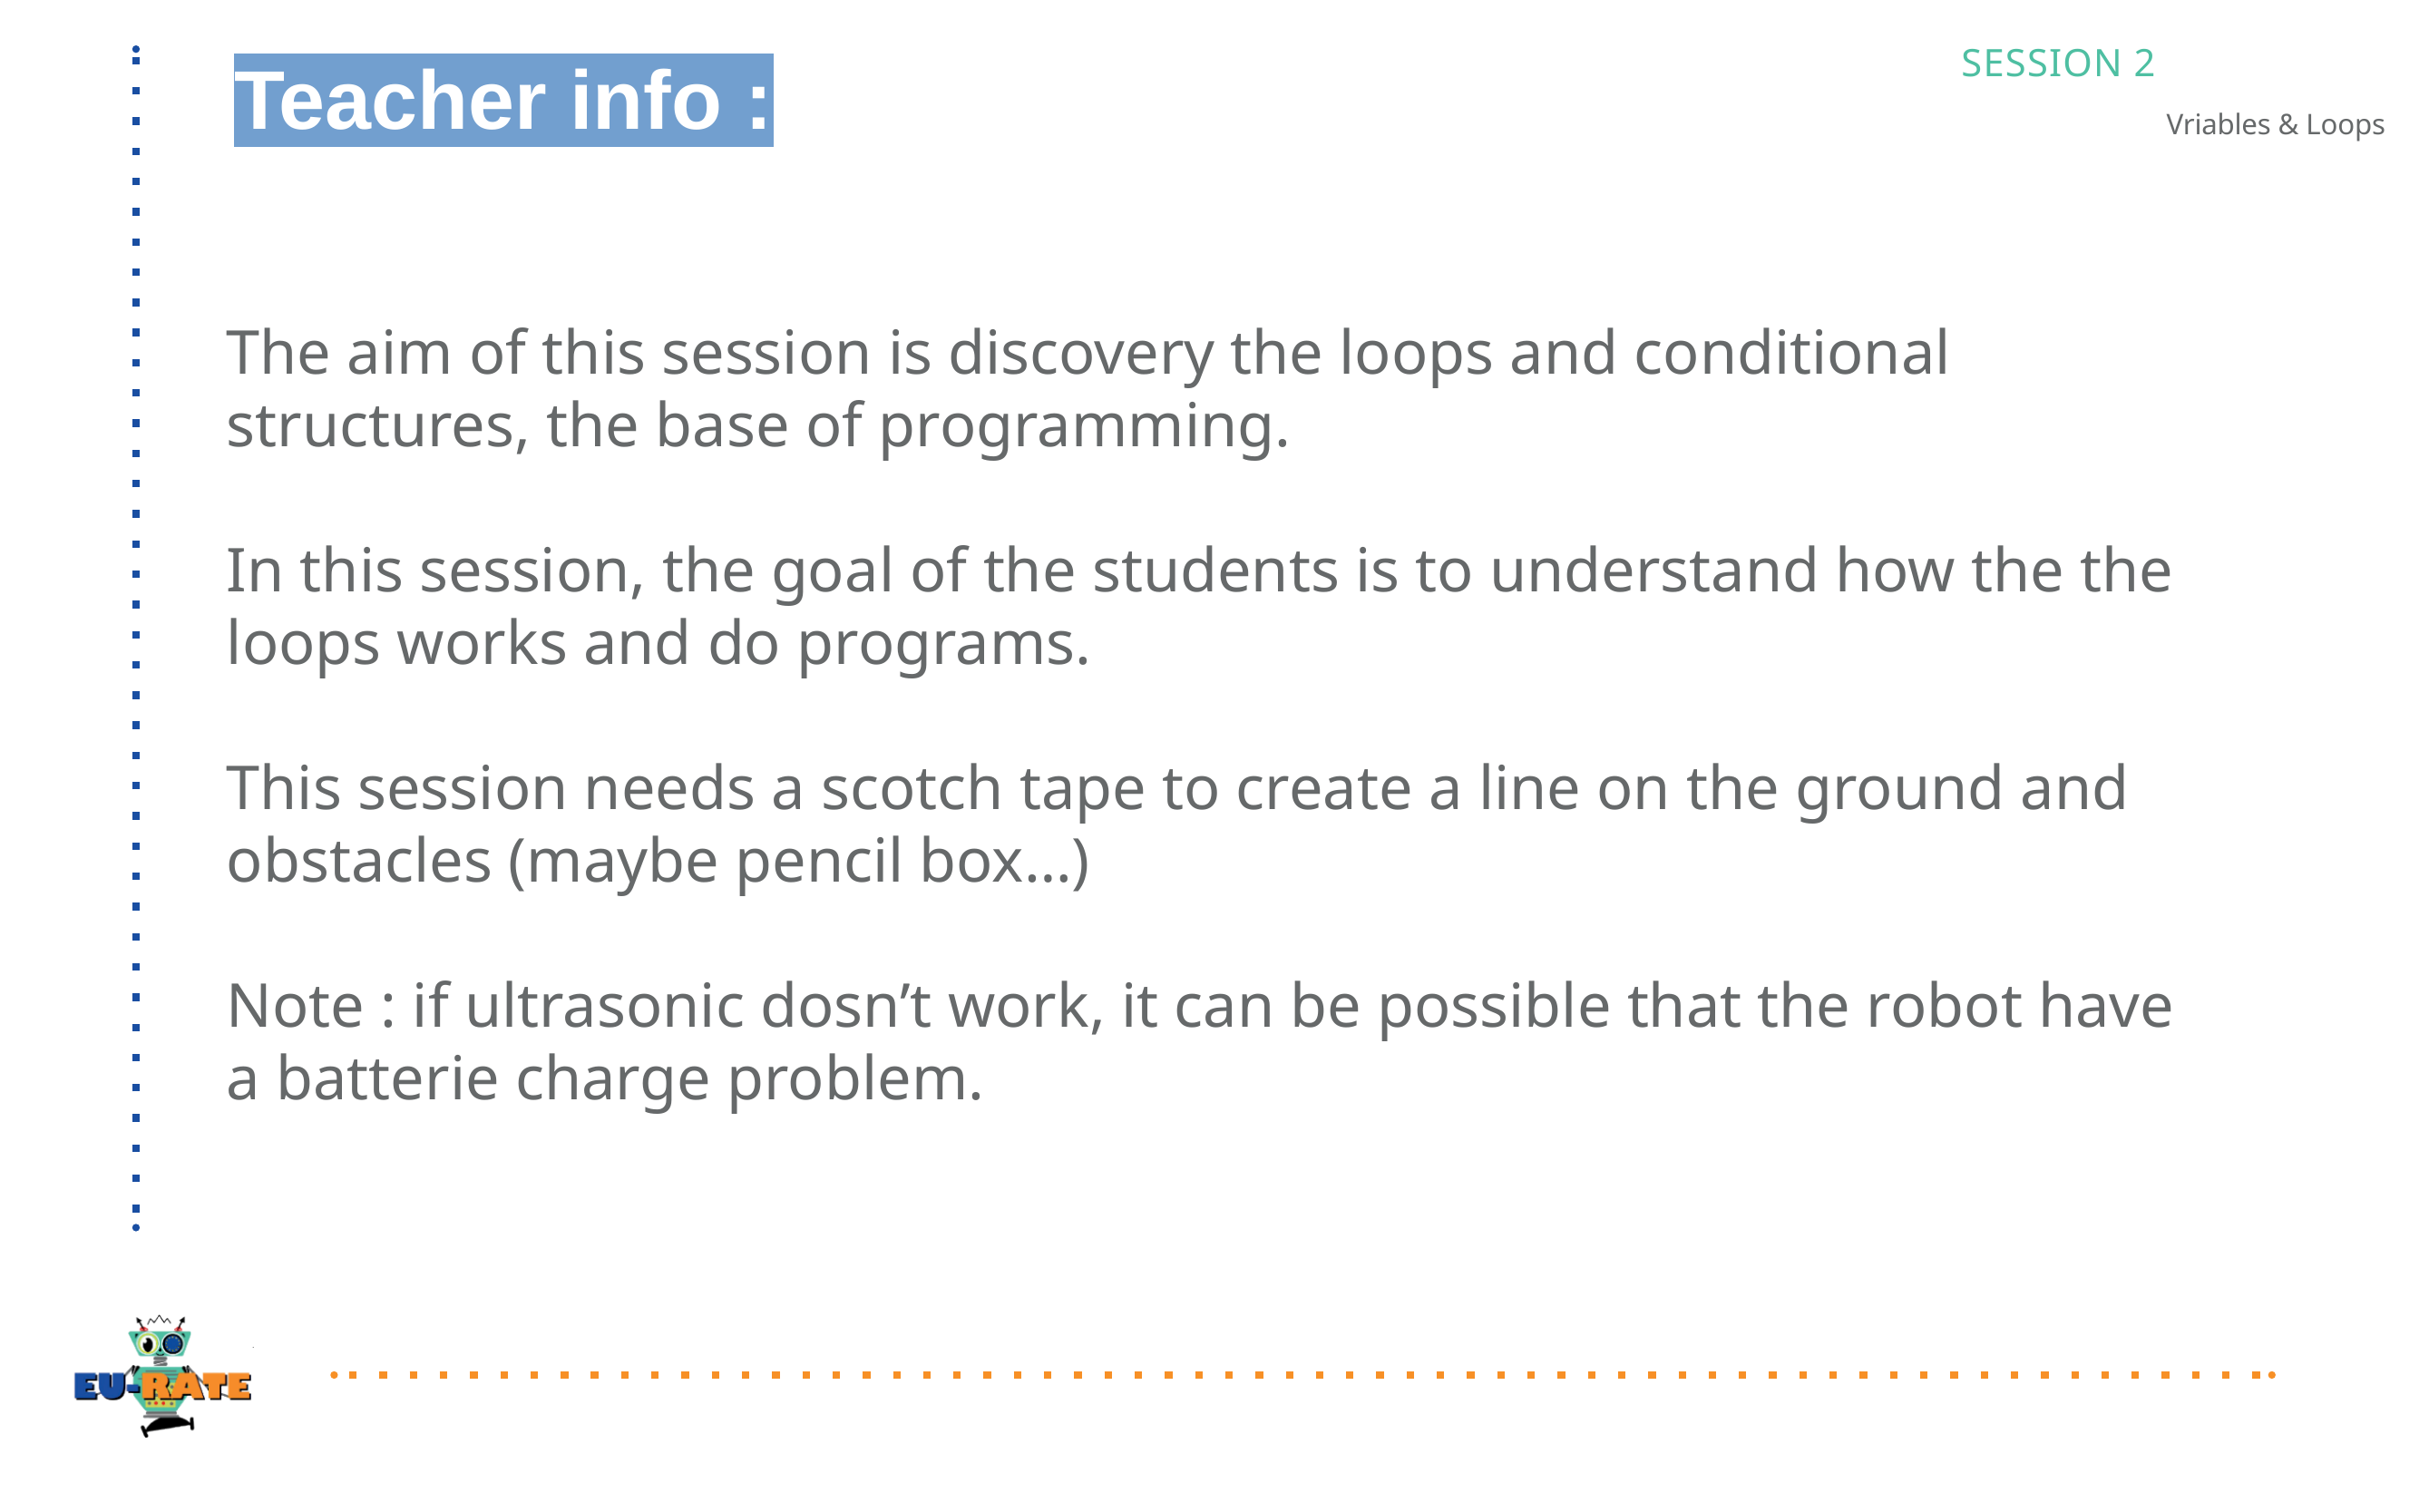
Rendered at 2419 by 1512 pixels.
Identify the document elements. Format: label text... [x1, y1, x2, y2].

text_box Teacher info : [234, 45, 903, 146]
picture [73, 1314, 254, 1439]
text_box SESSION 2 Vriables & Loops [1959, 36, 2419, 141]
text_box The aim of this session is discovery the loops and conditional structures, the base of programming. In this session, the goal of the students is to understand how the the loops works and do programs. This session needs a scotch tape to create a line on the ground and obstacles (maybe pencil box…) Note : if ultrasonic dosn’t work, it can be possible that the robot have a batterie charge problem. [226, 312, 2196, 1112]
